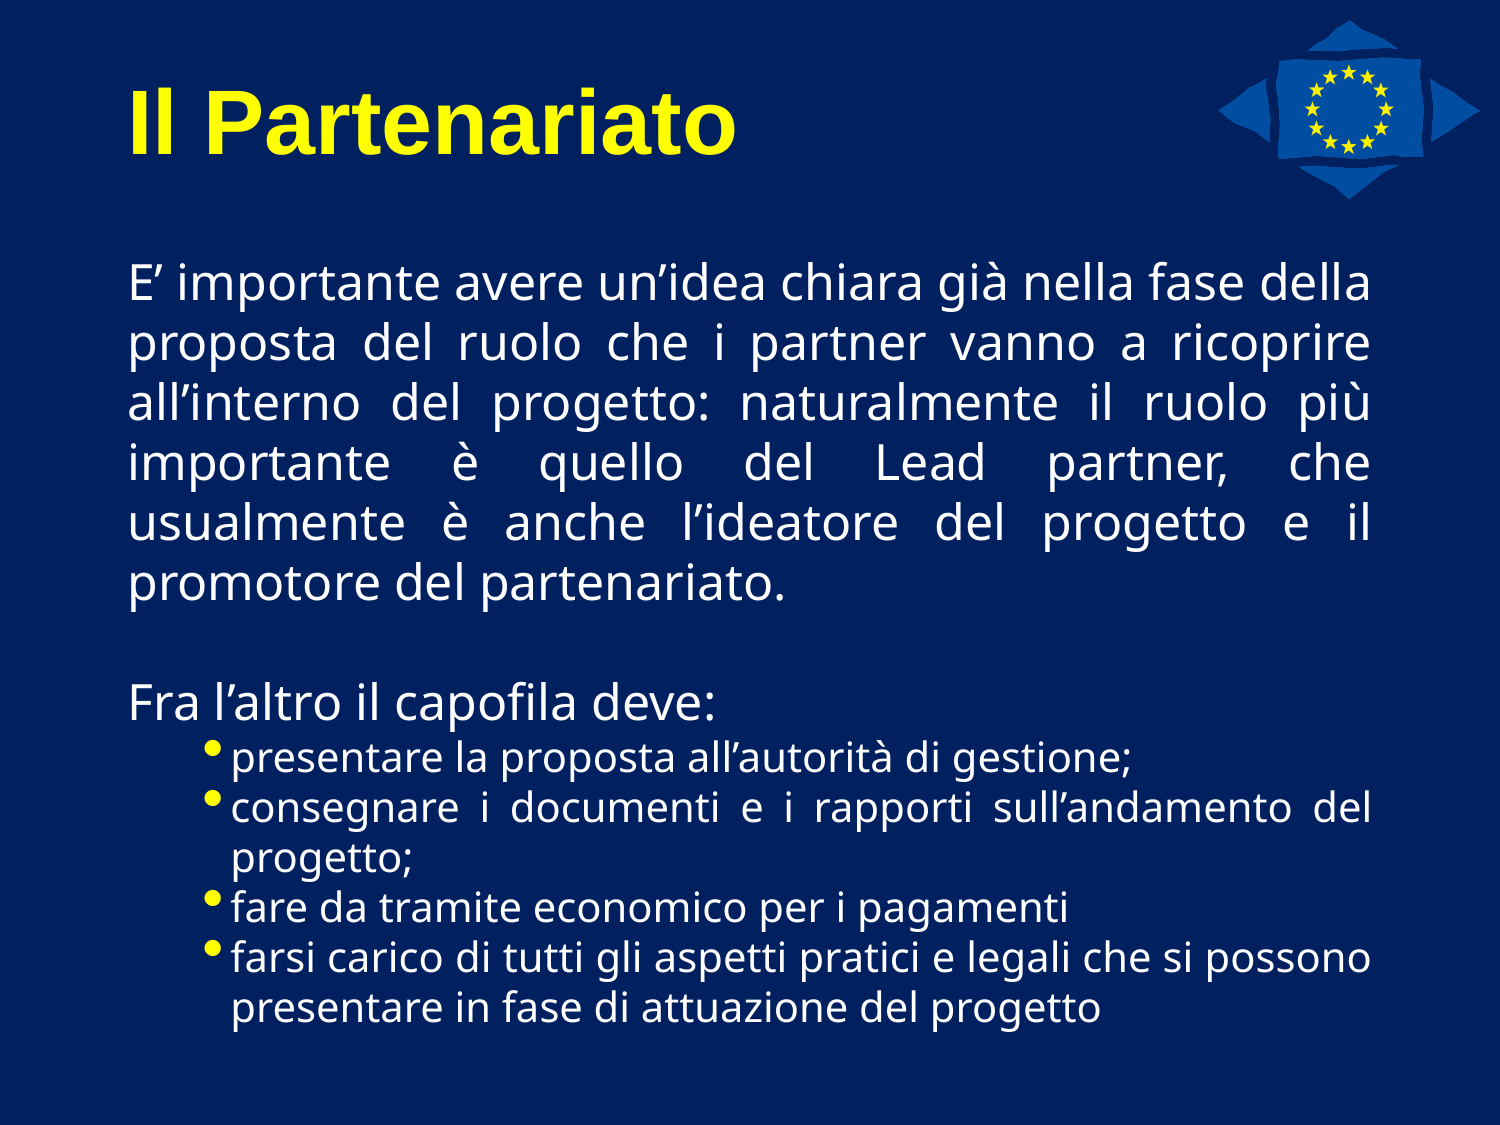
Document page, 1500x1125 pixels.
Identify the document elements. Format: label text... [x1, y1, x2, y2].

text_box E’ importante avere un’idea chiara già nella fase della proposta del ruolo che i partner vanno a ricoprire all’interno del progetto: naturalmente il ruolo più importante è quello del Lead partner, che usualmente è anche l’ideatore del progetto e il promotore del partenariato. Fra l’altro il capofila deve: presentare la proposta all’autorità di gestione; consegnare i documenti e i rapporti sull’andamento del progetto; fare da tramite economico per i pagamenti farsi carico di tutti gli aspetti pratici e legali che si possono presentare in fase di attuazione del progetto [112, 243, 1388, 1039]
picture [1214, 17, 1484, 203]
text_box Il Partenariato [112, 55, 1162, 180]
